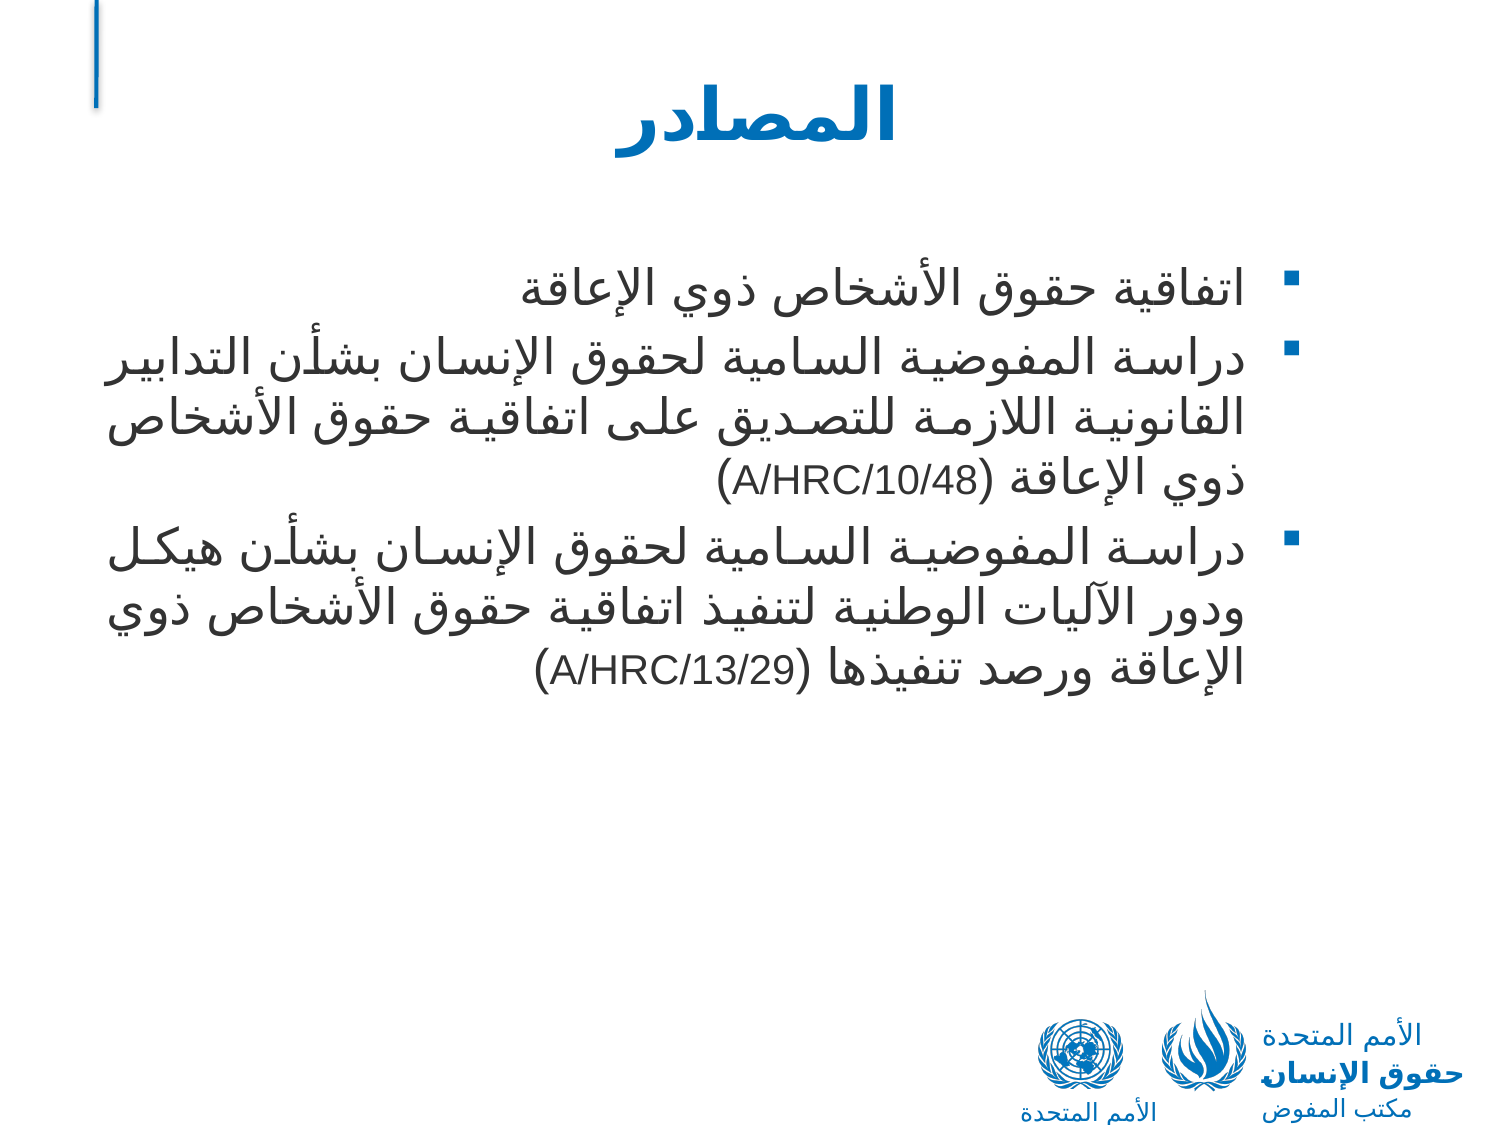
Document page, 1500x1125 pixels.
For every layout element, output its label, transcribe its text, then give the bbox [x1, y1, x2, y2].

picture [1037, 990, 1457, 1107]
text_box الأمم المتحدة [982, 1089, 1195, 1125]
text_box الأمم المتحدة حقوق الإنسان مكتب المفوض السامي [1246, 1009, 1500, 1098]
list اتفاقية حقوق الأشخاص ذوي الإعاقة دراسة المفوضية السامية لحقوق الإنسان بشأن التدابير القانونية اللازمة للتصديق على اتفاقية حقوق الأشخاص ذوي الإعاقة (A/HRC/10/48) دراسة المفوضية السامية لحقوق الإنسان بشأن هيكل ودور الآليات الوطنية لتنفيذ اتفاقية حقوق الأشخاص ذوي الإعاقة ورصد تنفيذها (A/HRC/13/29) [91, 247, 1319, 937]
title المصادر [55, 59, 1463, 248]
